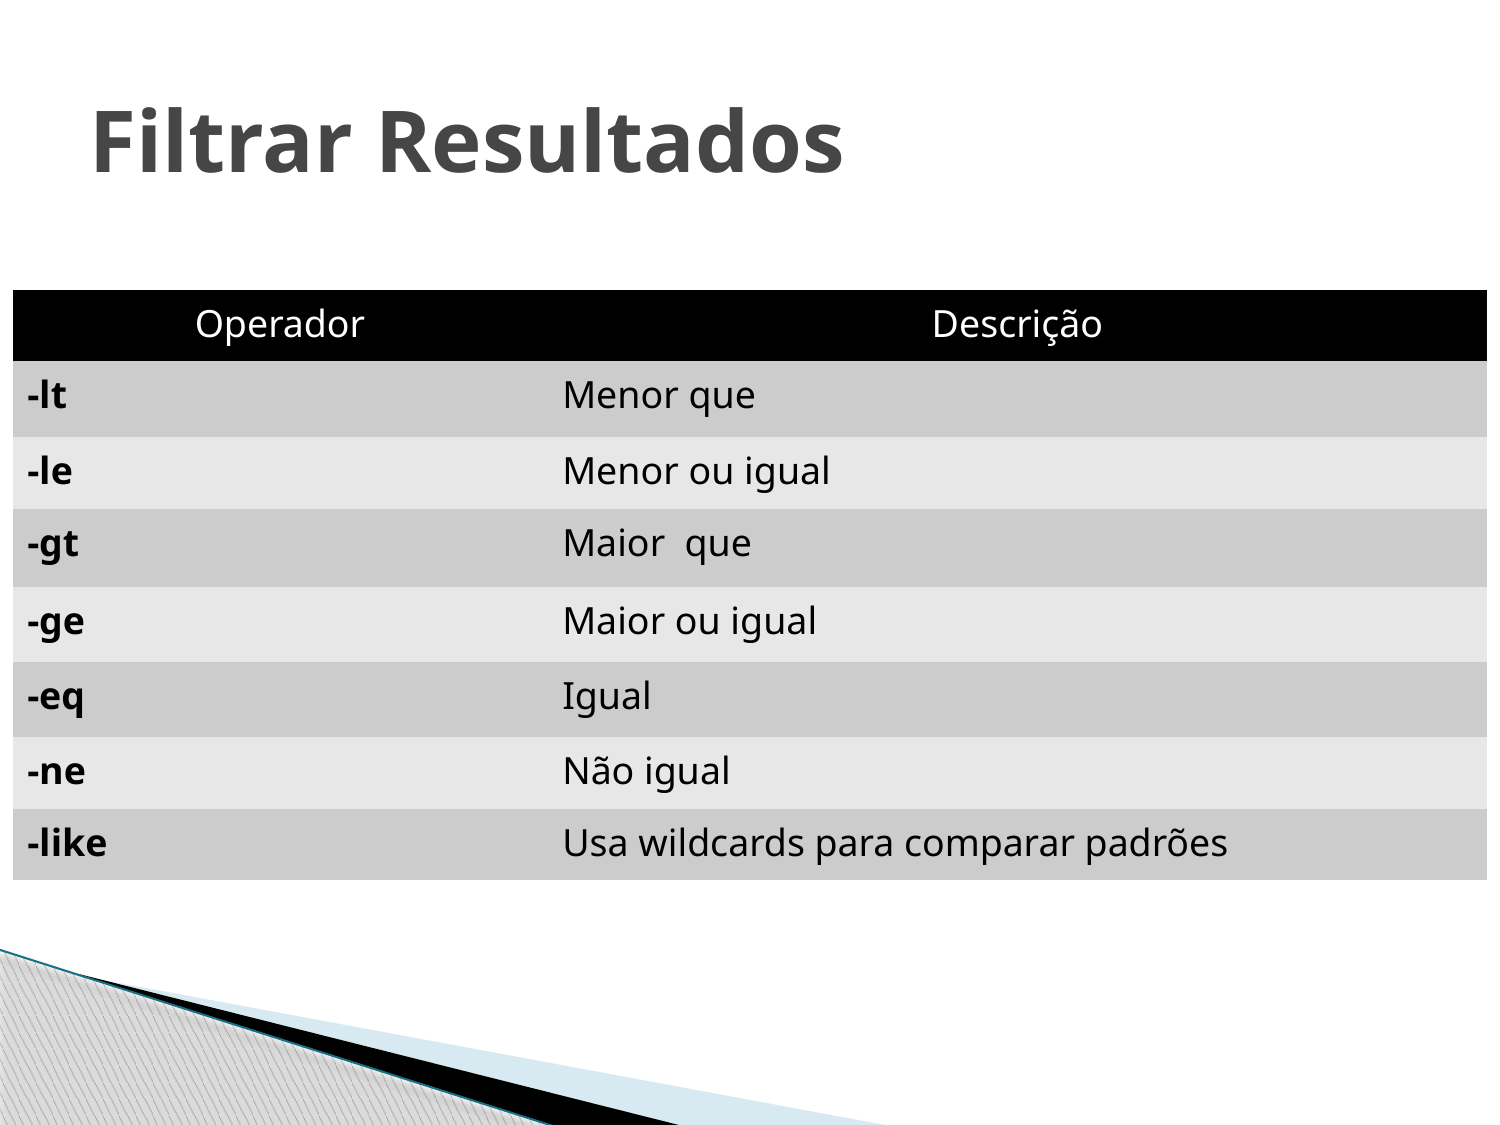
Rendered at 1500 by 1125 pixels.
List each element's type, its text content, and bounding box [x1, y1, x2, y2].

title Filtrar Resultados [75, 45, 1425, 233]
table_cell Usa wildcards para comparar padrões [548, 809, 1487, 880]
table_cell Não igual [548, 737, 1487, 809]
table_cell -lt [13, 361, 548, 437]
table_cell Maior que [548, 509, 1487, 587]
table_cell -eq [13, 662, 548, 737]
table_cell -ne [13, 737, 548, 809]
table_cell -gt [13, 509, 548, 587]
table_cell -like [13, 809, 548, 880]
table_cell -ge [13, 587, 548, 662]
table_cell Maior ou igual [548, 587, 1487, 662]
table_header Descrição [548, 290, 1487, 361]
table_cell Menor ou igual [548, 437, 1487, 509]
table_header Operador [13, 290, 548, 361]
table_cell Igual [548, 662, 1487, 737]
table_cell Menor que [548, 361, 1487, 437]
table_cell -le [13, 437, 548, 509]
